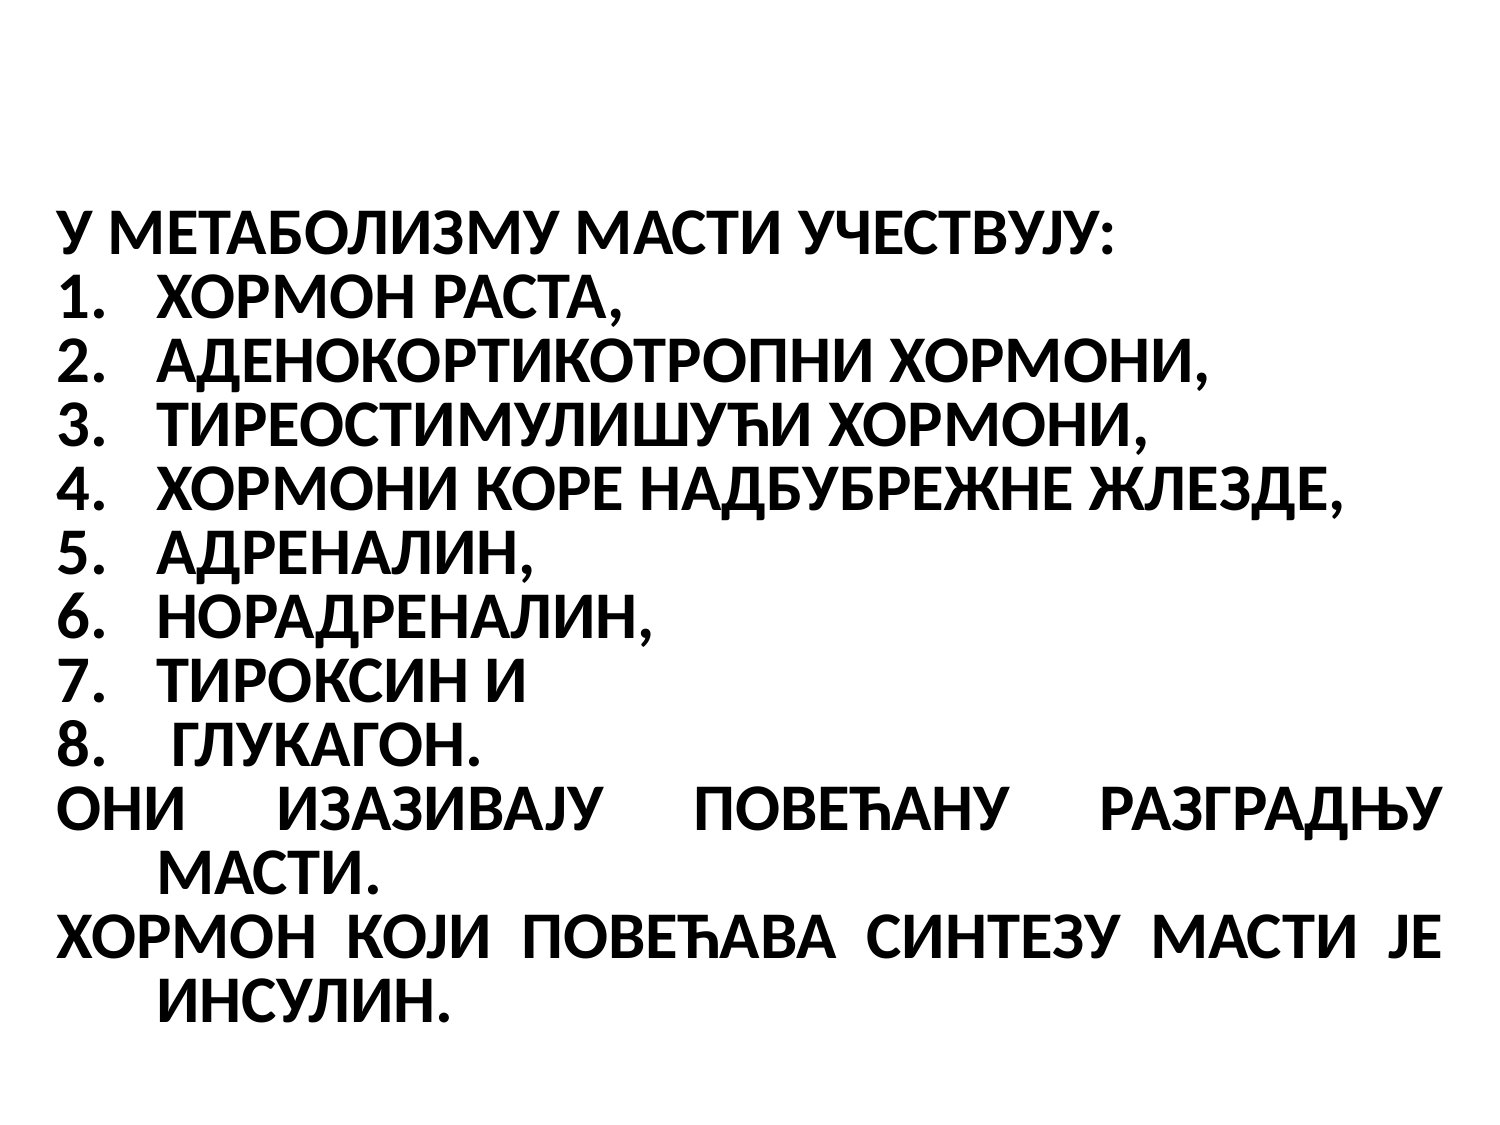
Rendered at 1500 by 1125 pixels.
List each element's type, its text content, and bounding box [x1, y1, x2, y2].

list У МЕТАБОЛИЗМУ МАСТИ УЧЕСТВУЈУ: ХОРМОН РАСТА, АДЕНОКОРТИКОТРОПНИ ХОРМОНИ, ТИРЕОСТИМУЛИШУЋИ ХОРМОНИ, ХОРМОНИ КОРЕ НАДБУБРЕЖНЕ ЖЛЕЗДЕ, АДРЕНАЛИН, НОРАДРЕНАЛИН, ТИРОКСИН И ГЛУКАГОН. ОНИ ИЗАЗИВАЈУ ПОВЕЋАНУ РАЗГРАДЊУ МАСТИ. ХОРМОН КОЈИ ПОВЕЋАВА СИНТЕЗУ МАСТИ ЈЕ ИНСУЛИН. [41, 196, 1459, 1125]
